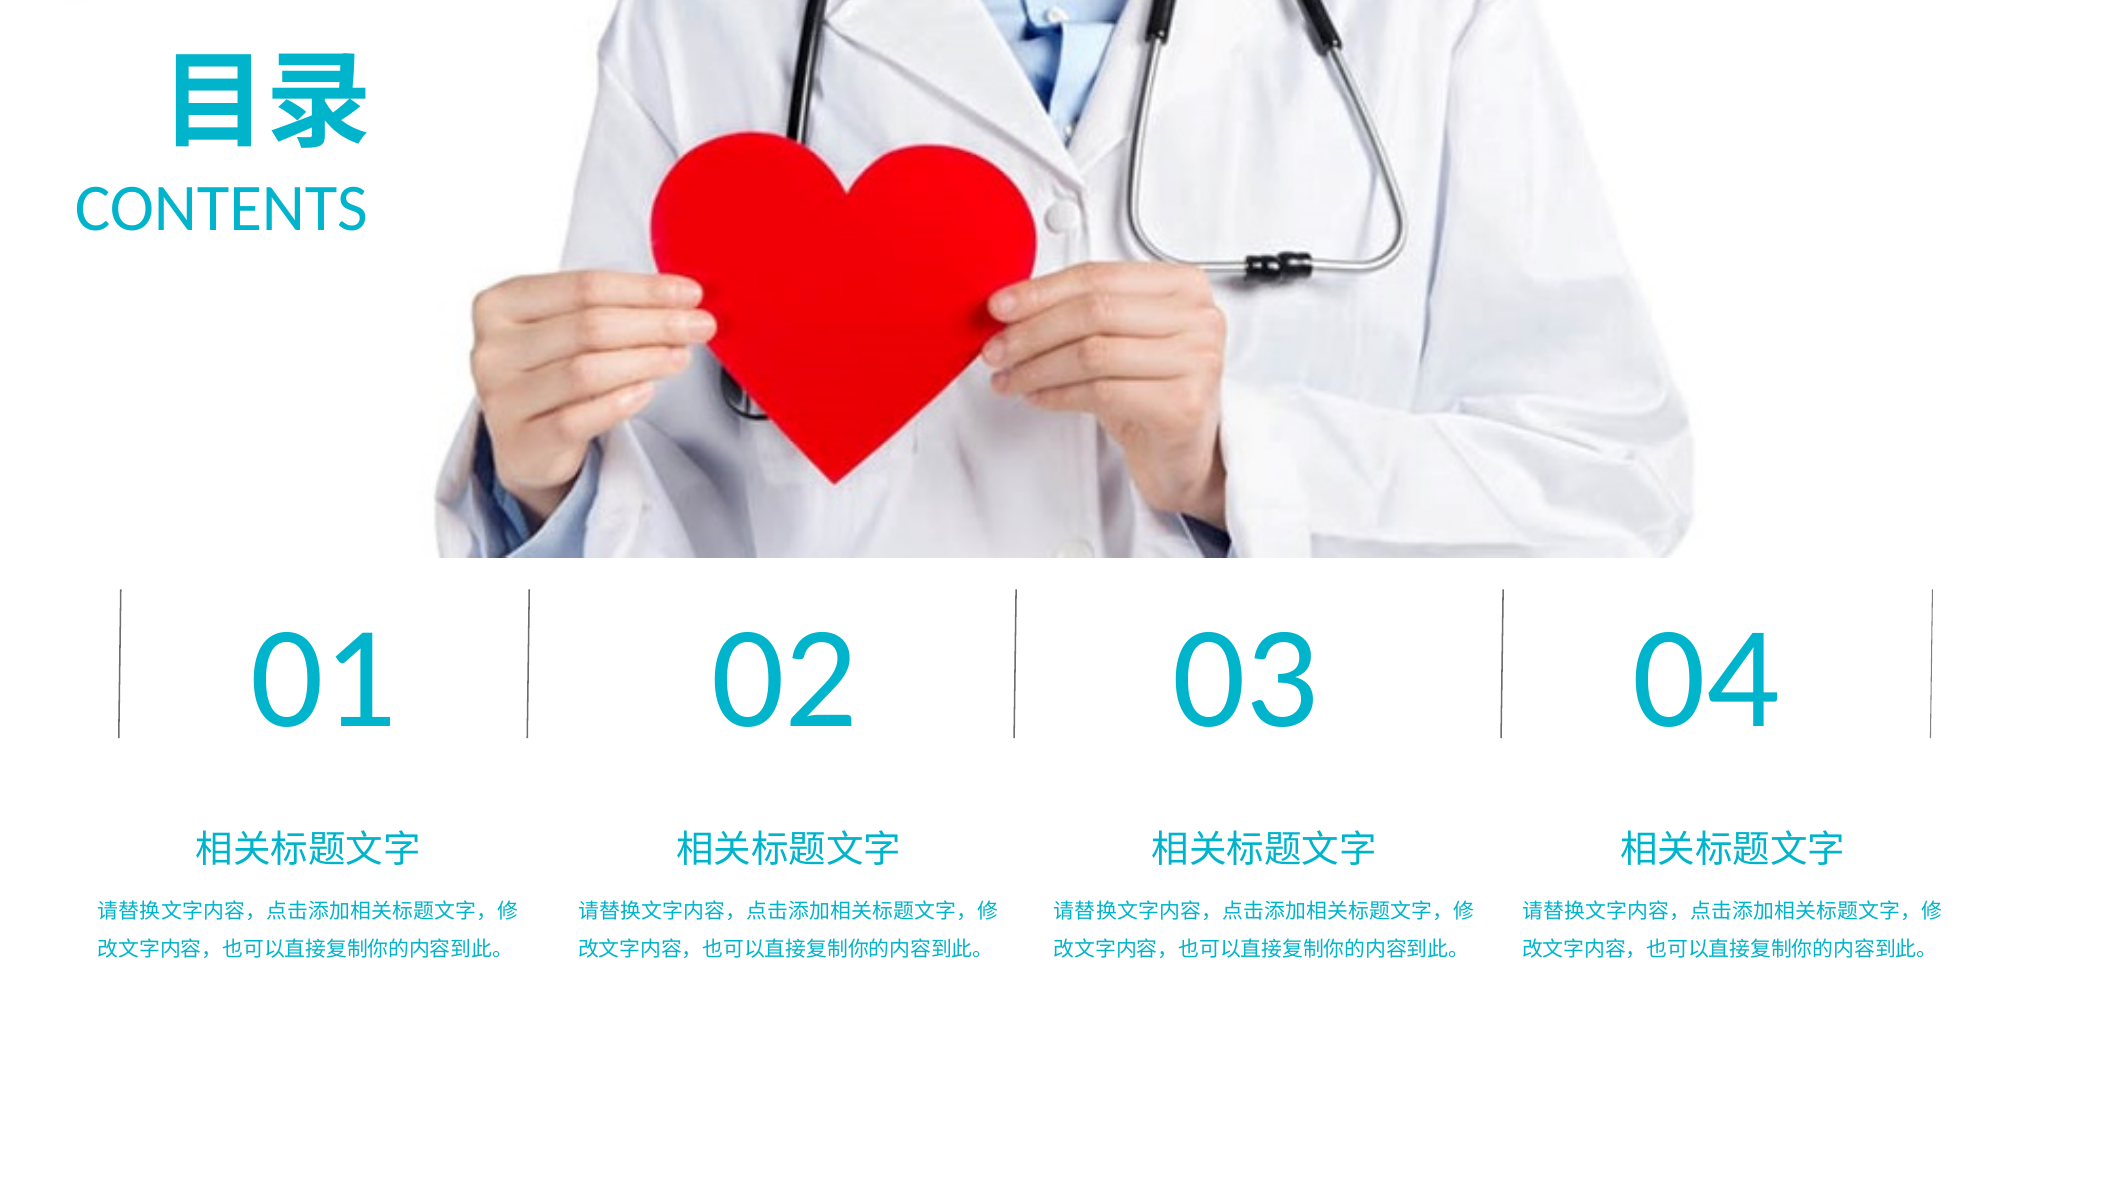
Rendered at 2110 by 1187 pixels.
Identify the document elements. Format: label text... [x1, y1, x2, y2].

text_box 相关标题文字 [1126, 817, 1402, 878]
text_box 相关标题文字 [650, 817, 926, 878]
text_box 请替换文字内容，点击添加相关标题文字，修改文字内容，也可以直接复制你的内容到此。 [83, 878, 534, 968]
text_box 03 [1128, 574, 1363, 763]
text_box 01 [207, 574, 441, 763]
text_box 相关标题文字 [170, 817, 446, 878]
text_box CONTENTS [60, 156, 474, 252]
text_box 目录 [146, 25, 387, 156]
text_box 相关标题文字 [1594, 817, 1870, 878]
text_box 请替换文字内容，点击添加相关标题文字，修改文字内容，也可以直接复制你的内容到此。 [1039, 878, 1490, 968]
text_box 02 [667, 574, 902, 763]
text_box 请替换文字内容，点击添加相关标题文字，修改文字内容，也可以直接复制你的内容到此。 [1507, 878, 1958, 968]
text_box 04 [1589, 574, 1823, 763]
text_box [0, 0, 2110, 559]
text_box 请替换文字内容，点击添加相关标题文字，修改文字内容，也可以直接复制你的内容到此。 [563, 878, 1014, 968]
